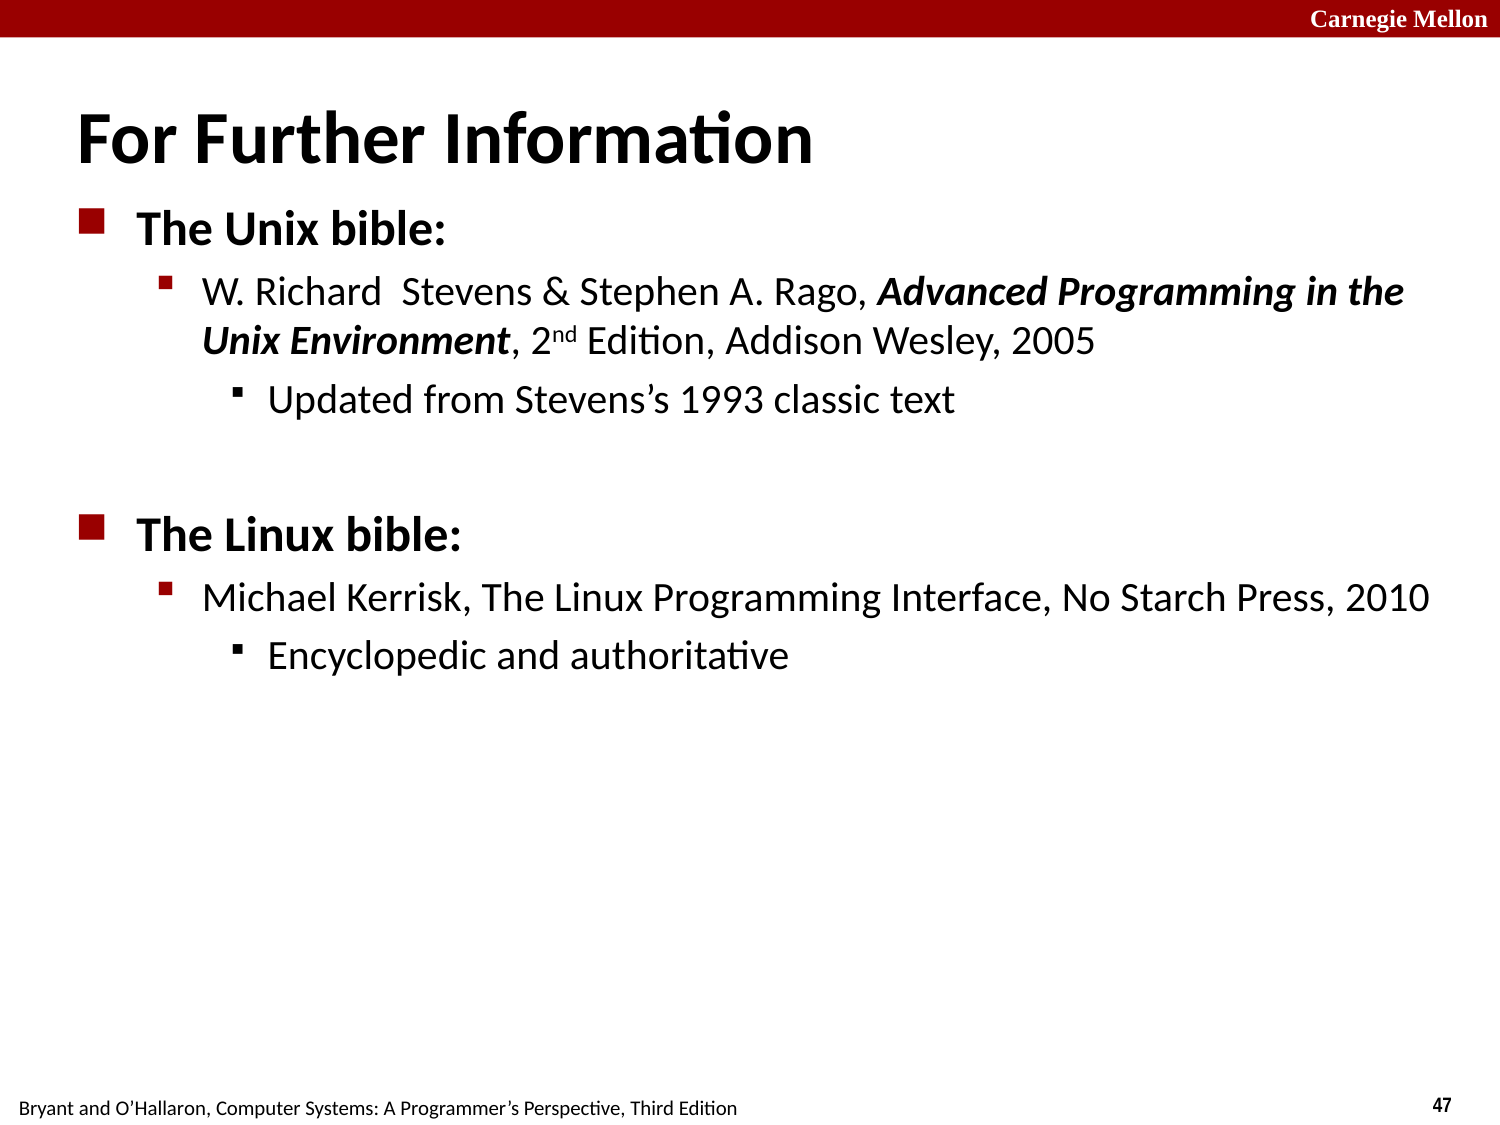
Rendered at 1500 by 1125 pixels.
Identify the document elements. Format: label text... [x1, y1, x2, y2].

title For Further Information [62, 71, 1309, 197]
list The Unix bible: W. Richard Stevens & Stephen A. Rago, Advanced Programming in the Unix Environment, 2nd Edition, Addison Wesley, 2005 Updated from Stevens’s 1993 classic text The Linux bible: Michael Kerrisk, The Linux Programming Interface, No Starch Press, 2010 Encyclopedic and authoritative [64, 187, 1463, 1004]
